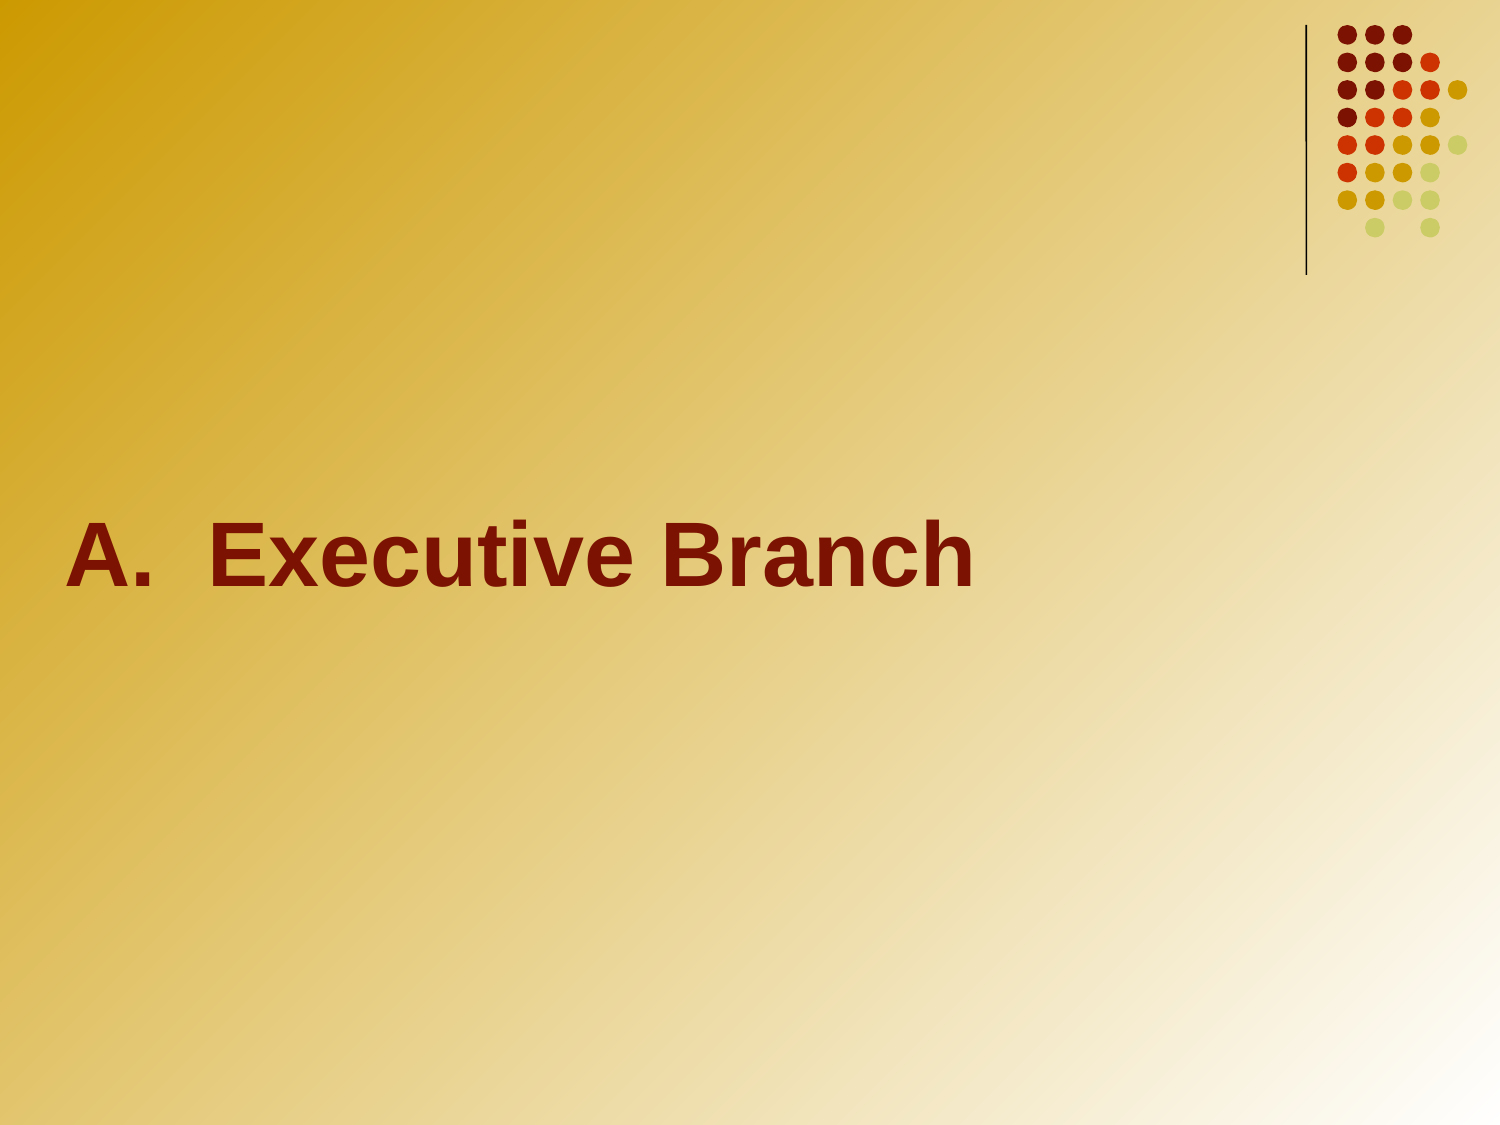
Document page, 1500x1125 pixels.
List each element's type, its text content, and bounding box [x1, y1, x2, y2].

text_box A. Executive Branch [50, 487, 1363, 613]
